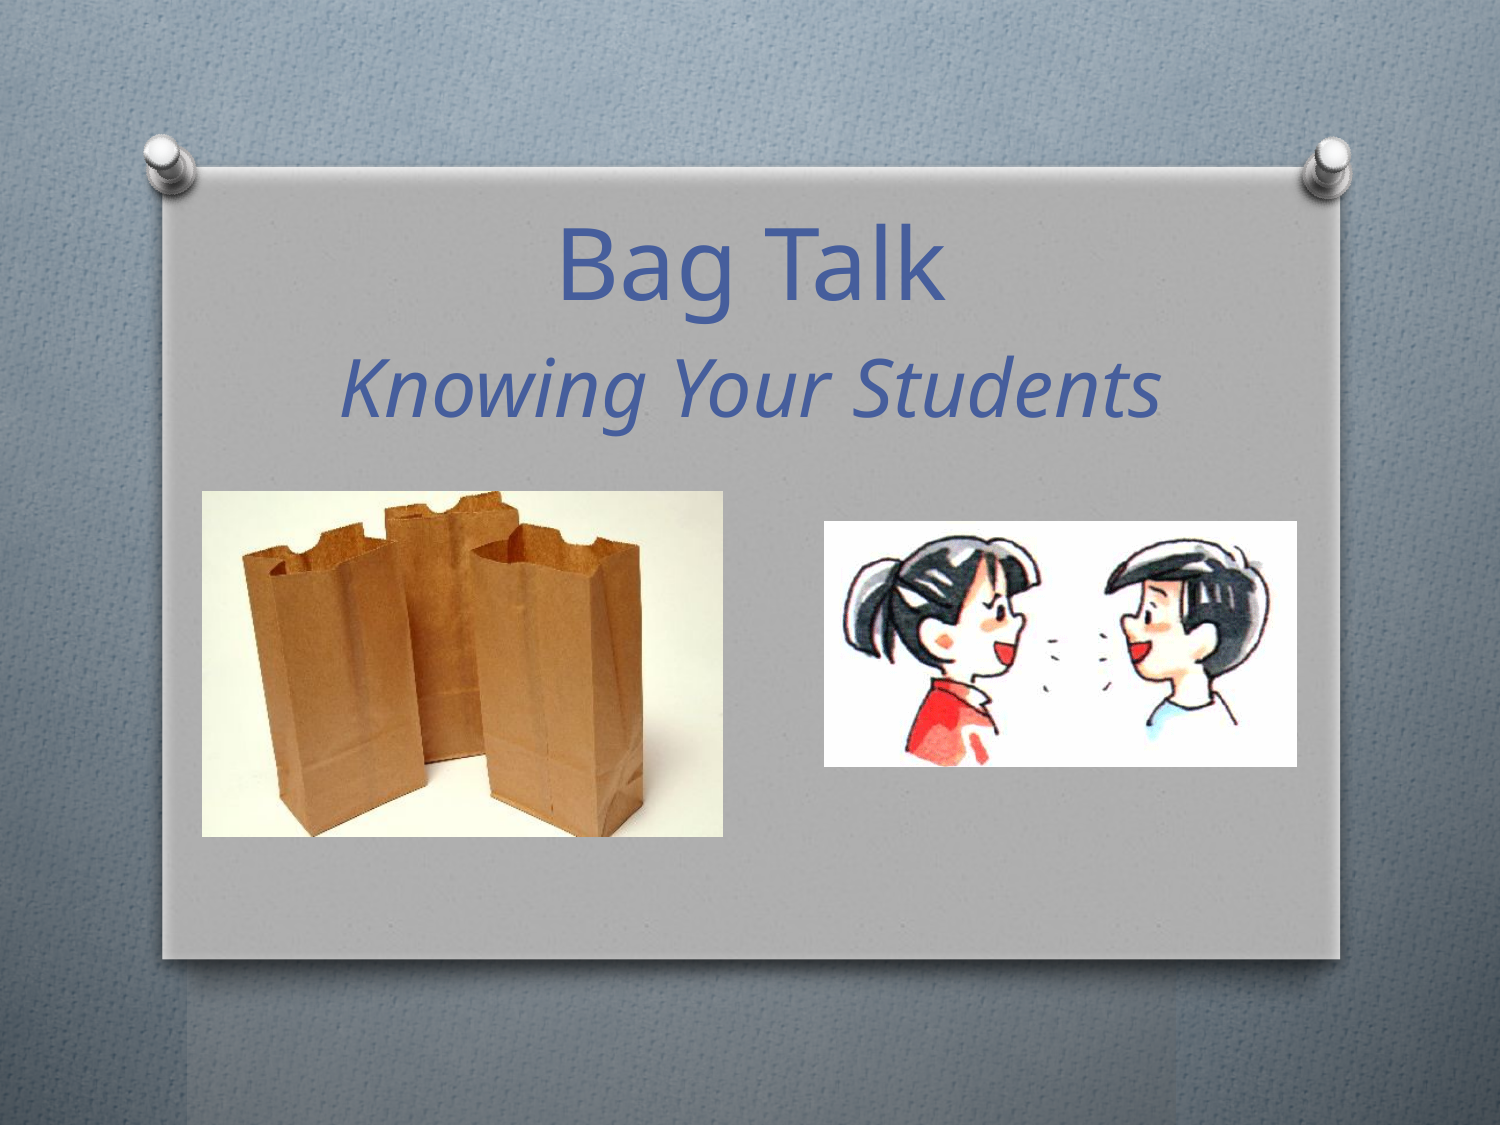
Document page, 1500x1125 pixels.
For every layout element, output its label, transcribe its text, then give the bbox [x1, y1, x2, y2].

picture [1274, 109, 1396, 230]
picture [201, 491, 724, 837]
picture [112, 100, 235, 224]
subtitle Bag Talk Knowing Your Students [283, 192, 1221, 443]
picture [823, 521, 1297, 767]
